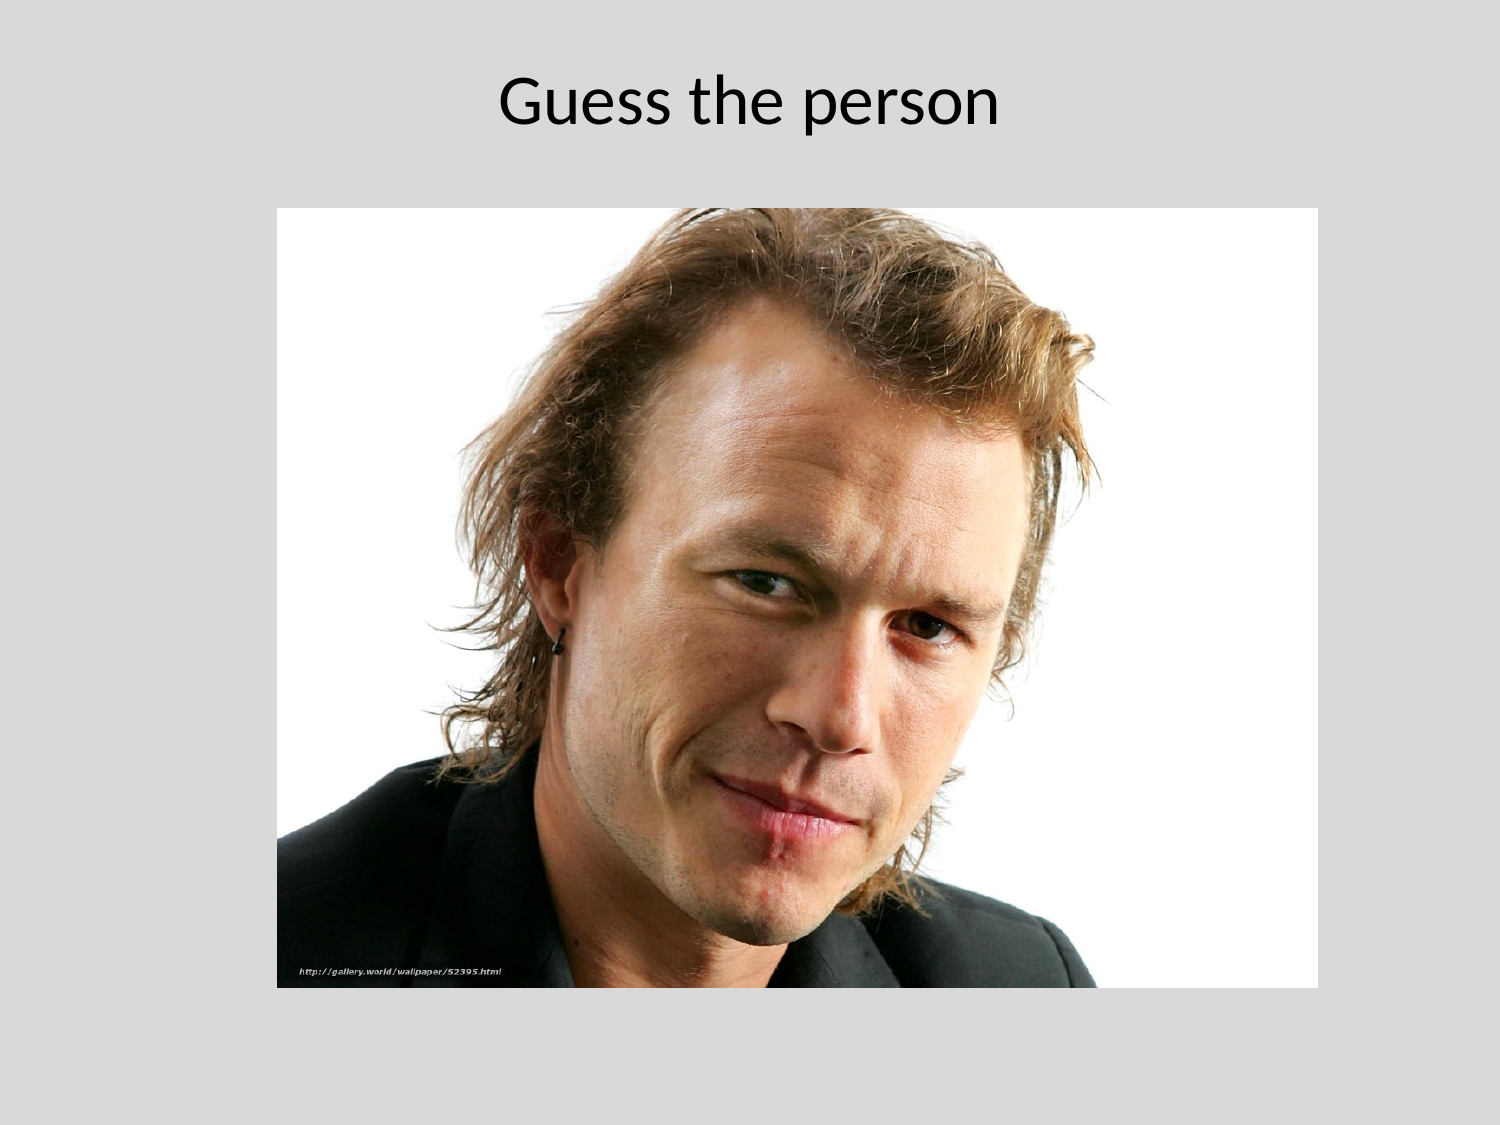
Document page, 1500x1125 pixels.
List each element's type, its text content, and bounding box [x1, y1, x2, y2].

title Guess the person [75, 45, 1425, 233]
picture [277, 207, 1318, 989]
